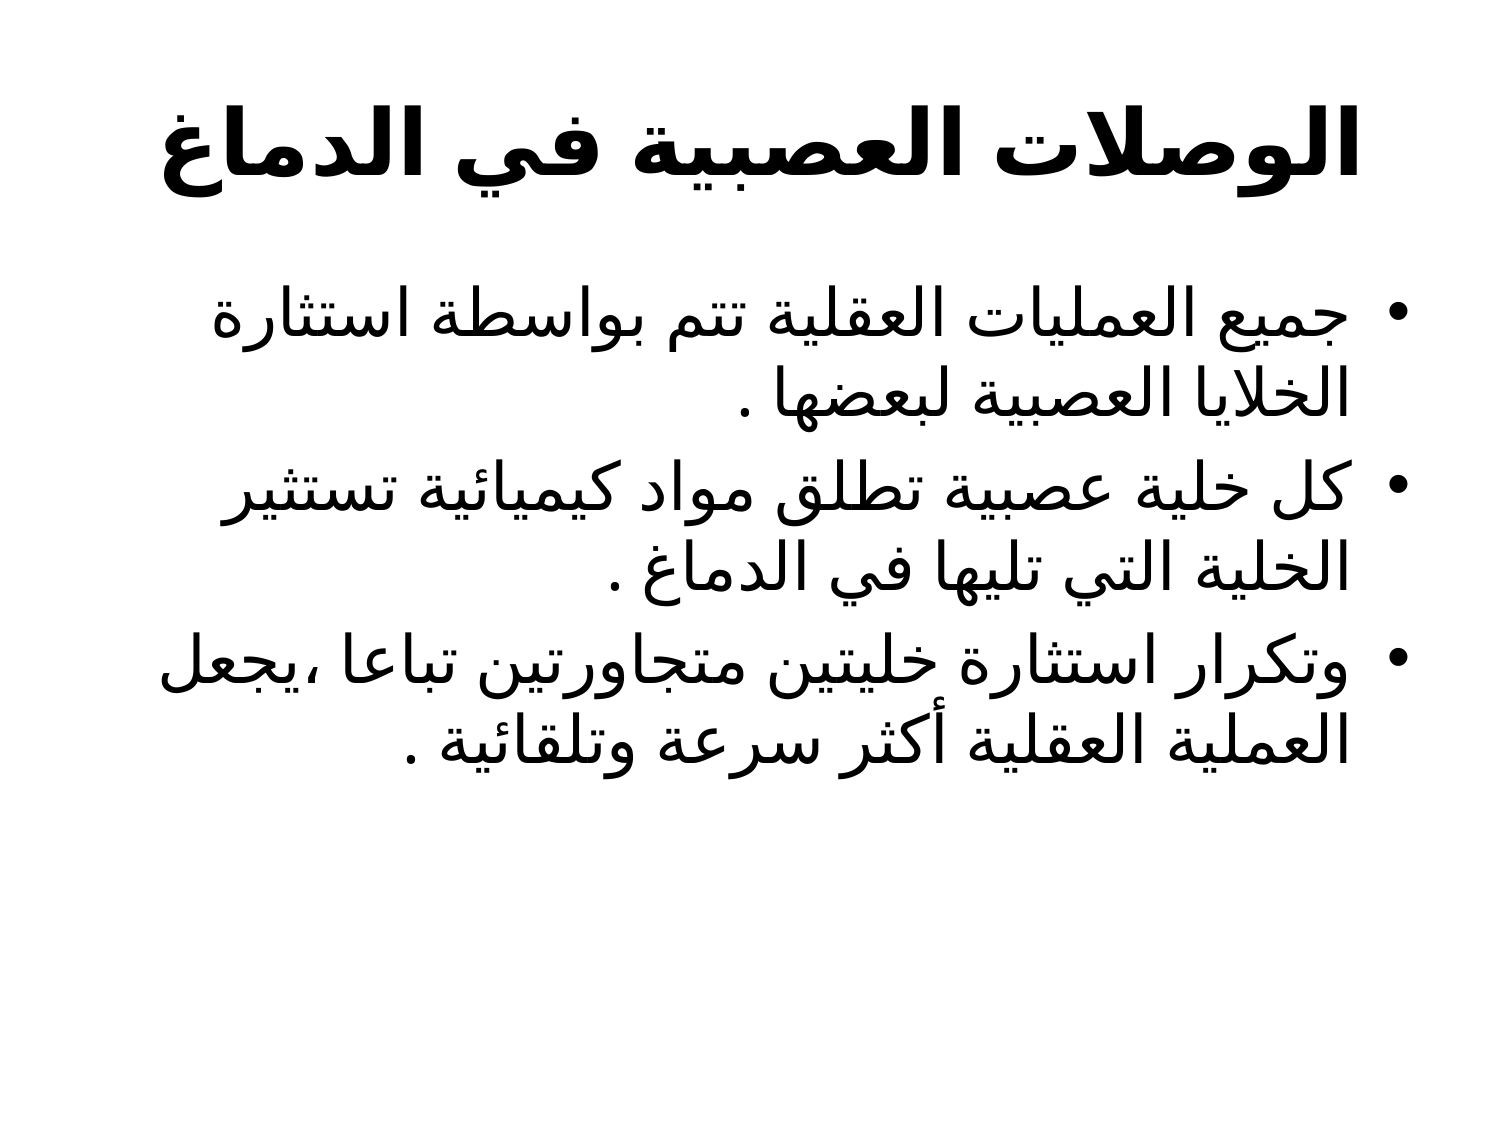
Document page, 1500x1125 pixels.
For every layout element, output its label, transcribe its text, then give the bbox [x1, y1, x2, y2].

list جميع العمليات العقلية تتم بواسطة استثارة الخلايا العصبية لبعضها . كل خلية عصبية تطلق مواد كيميائية تستثير الخلية التي تليها في الدماغ . وتكرار استثارة خليتين متجاورتين تباعا ،يجعل العملية العقلية أكثر سرعة وتلقائية . [75, 262, 1425, 1005]
title الوصلات العصبية في الدماغ [75, 45, 1425, 233]
